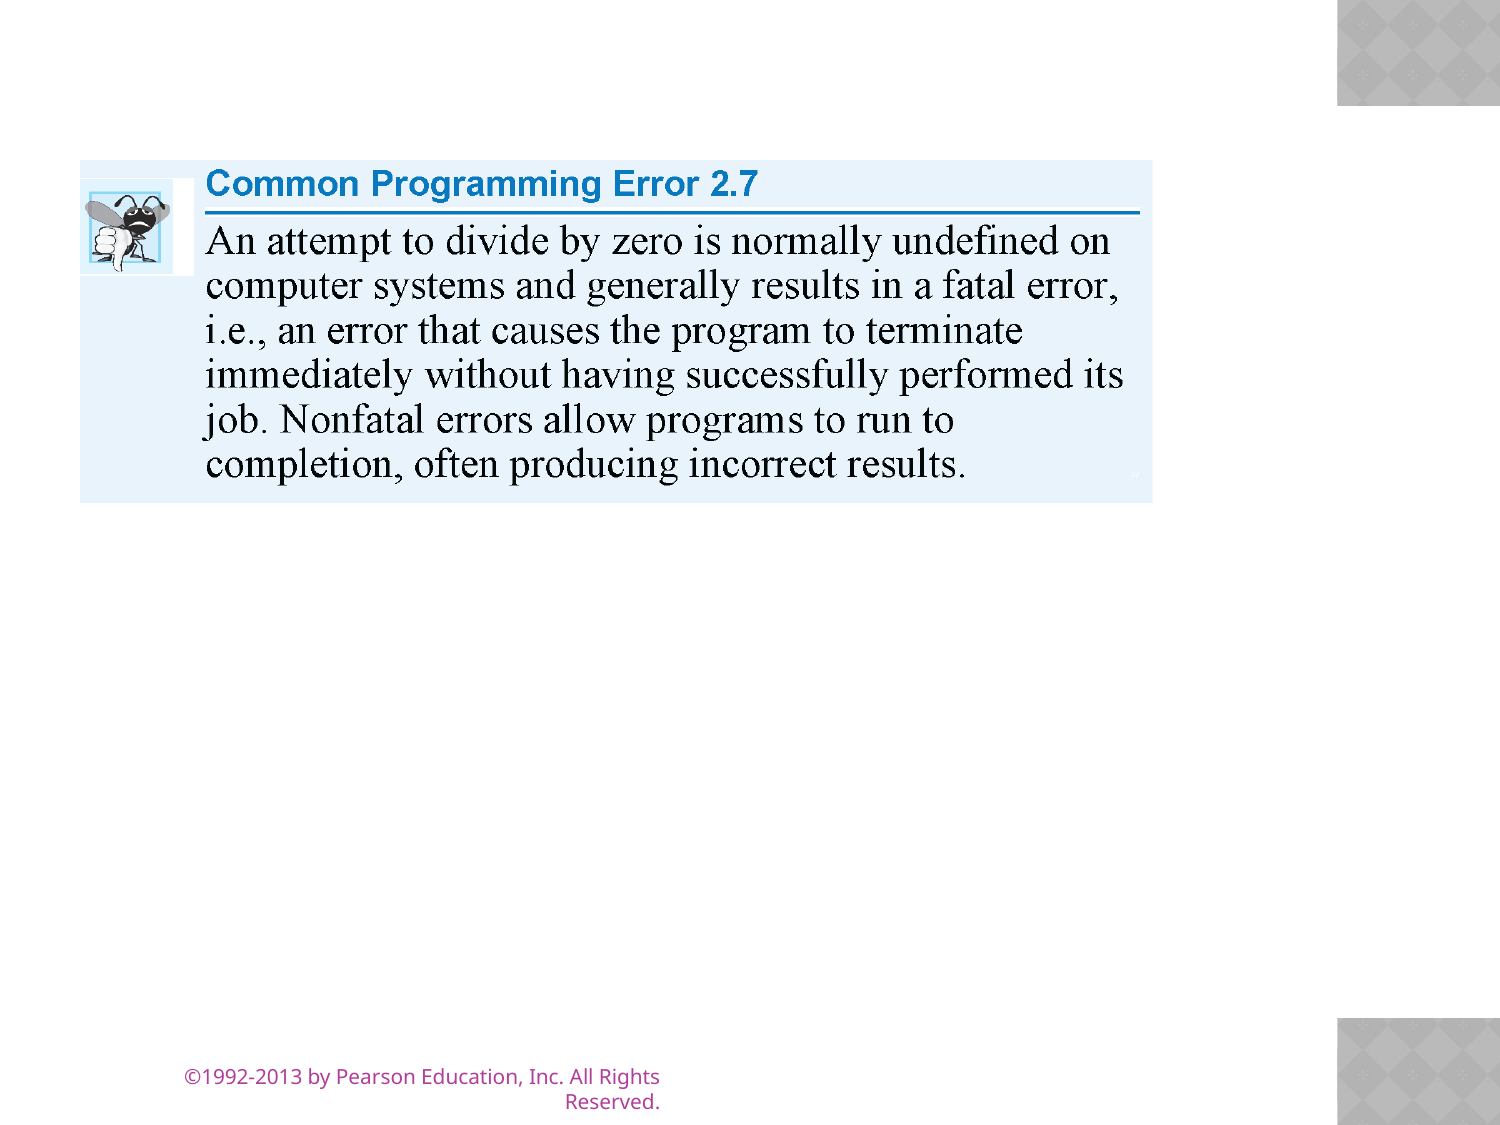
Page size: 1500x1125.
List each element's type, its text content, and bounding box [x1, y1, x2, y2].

footer ©1992-2013 by Pearson Education, Inc. All Rights Reserved. [75, 1075, 675, 1114]
picture [0, 106, 1500, 1019]
